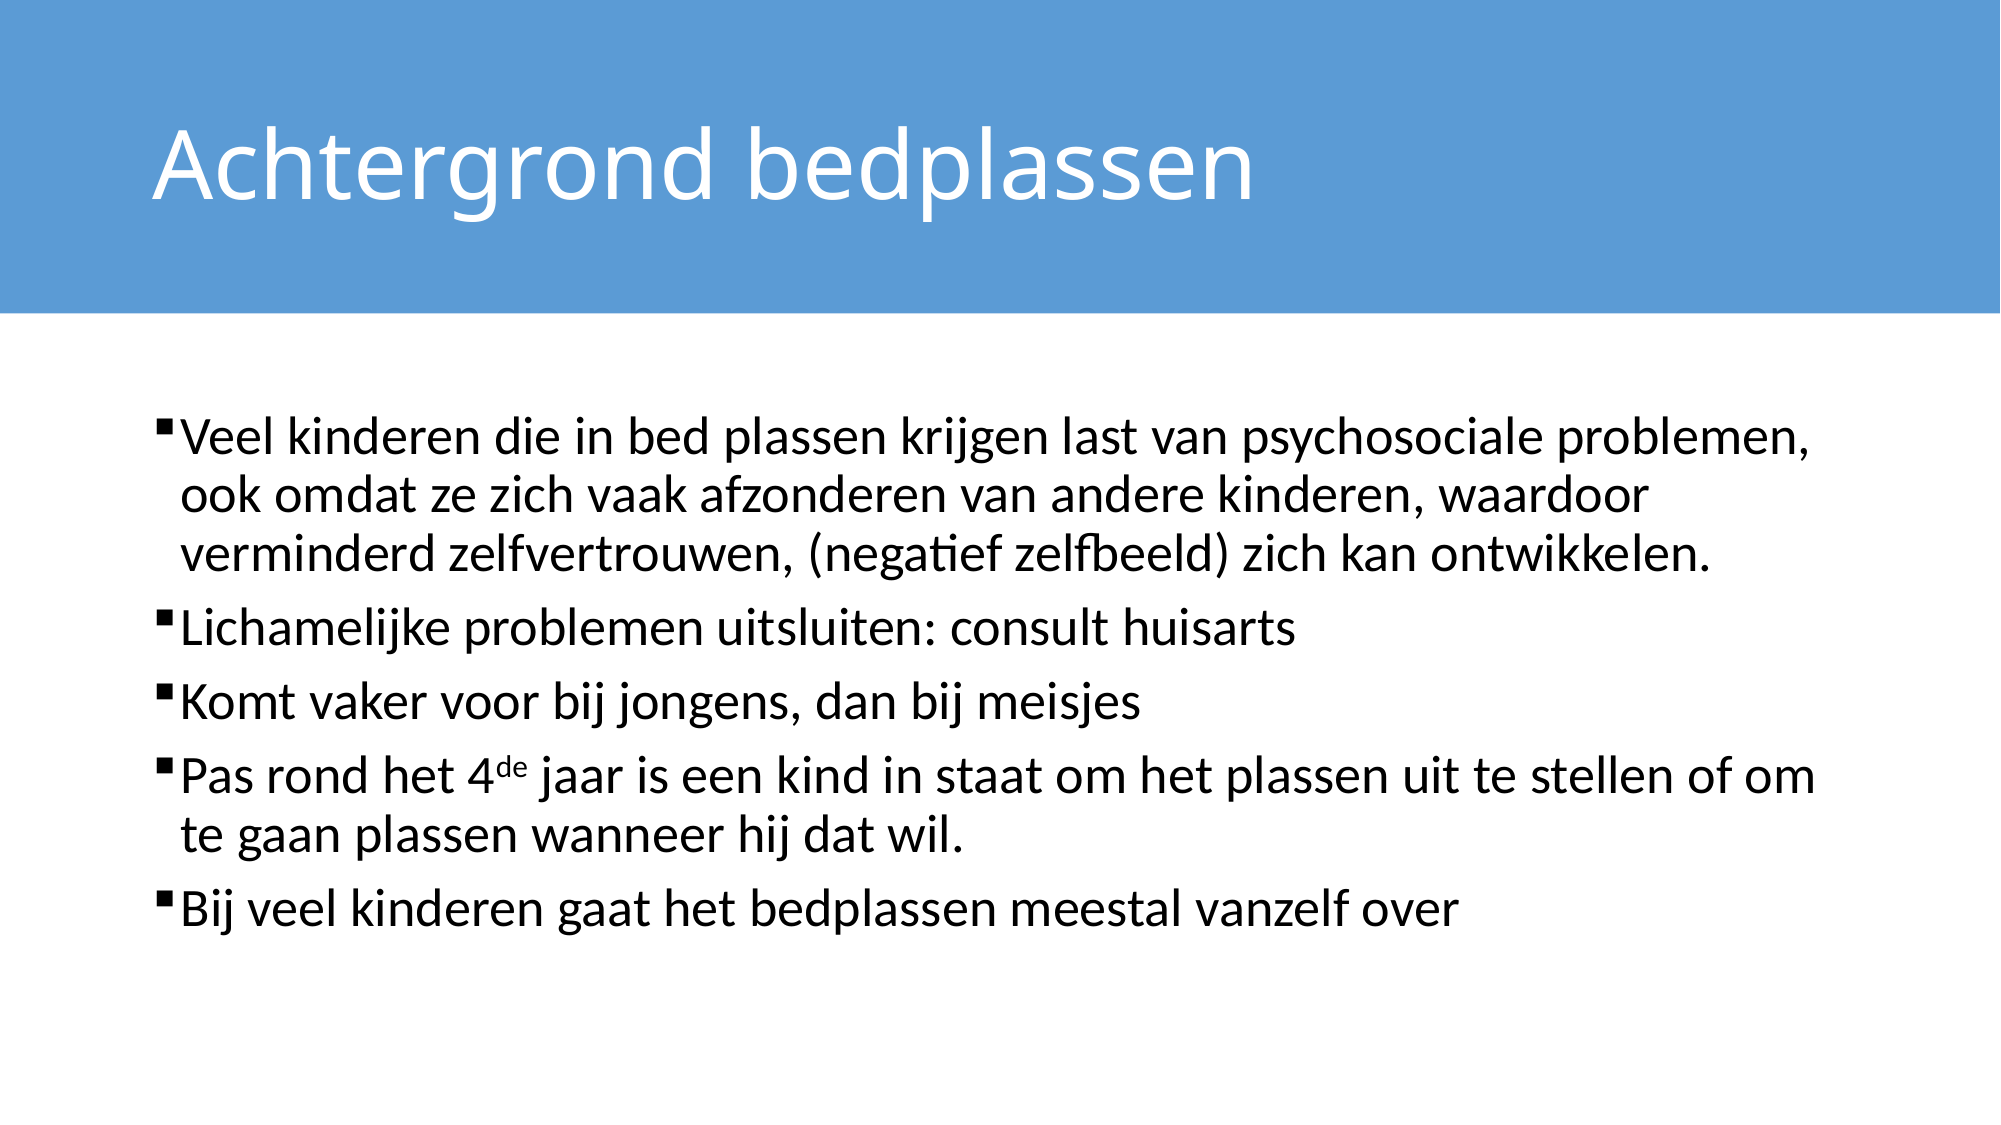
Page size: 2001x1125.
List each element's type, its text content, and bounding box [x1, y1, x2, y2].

text_box [0, 0, 2000, 314]
list Veel kinderen die in bed plassen krijgen last van psychosociale problemen, ook omdat ze zich vaak afzonderen van andere kinderen, waardoor verminderd zelfvertrouwen, (negatief zelfbeeld) zich kan ontwikkelen. Lichamelijke problemen uitsluiten: consult huisarts Komt vaker voor bij jongens, dan bij meisjes Pas rond het 4de jaar is een kind in staat om het plassen uit te stellen of om te gaan plassen wanneer hij dat wil. Bij veel kinderen gaat het bedplassen meestal vanzelf over [137, 399, 1863, 1014]
title Achtergrond bedplassen [137, 59, 1863, 278]
